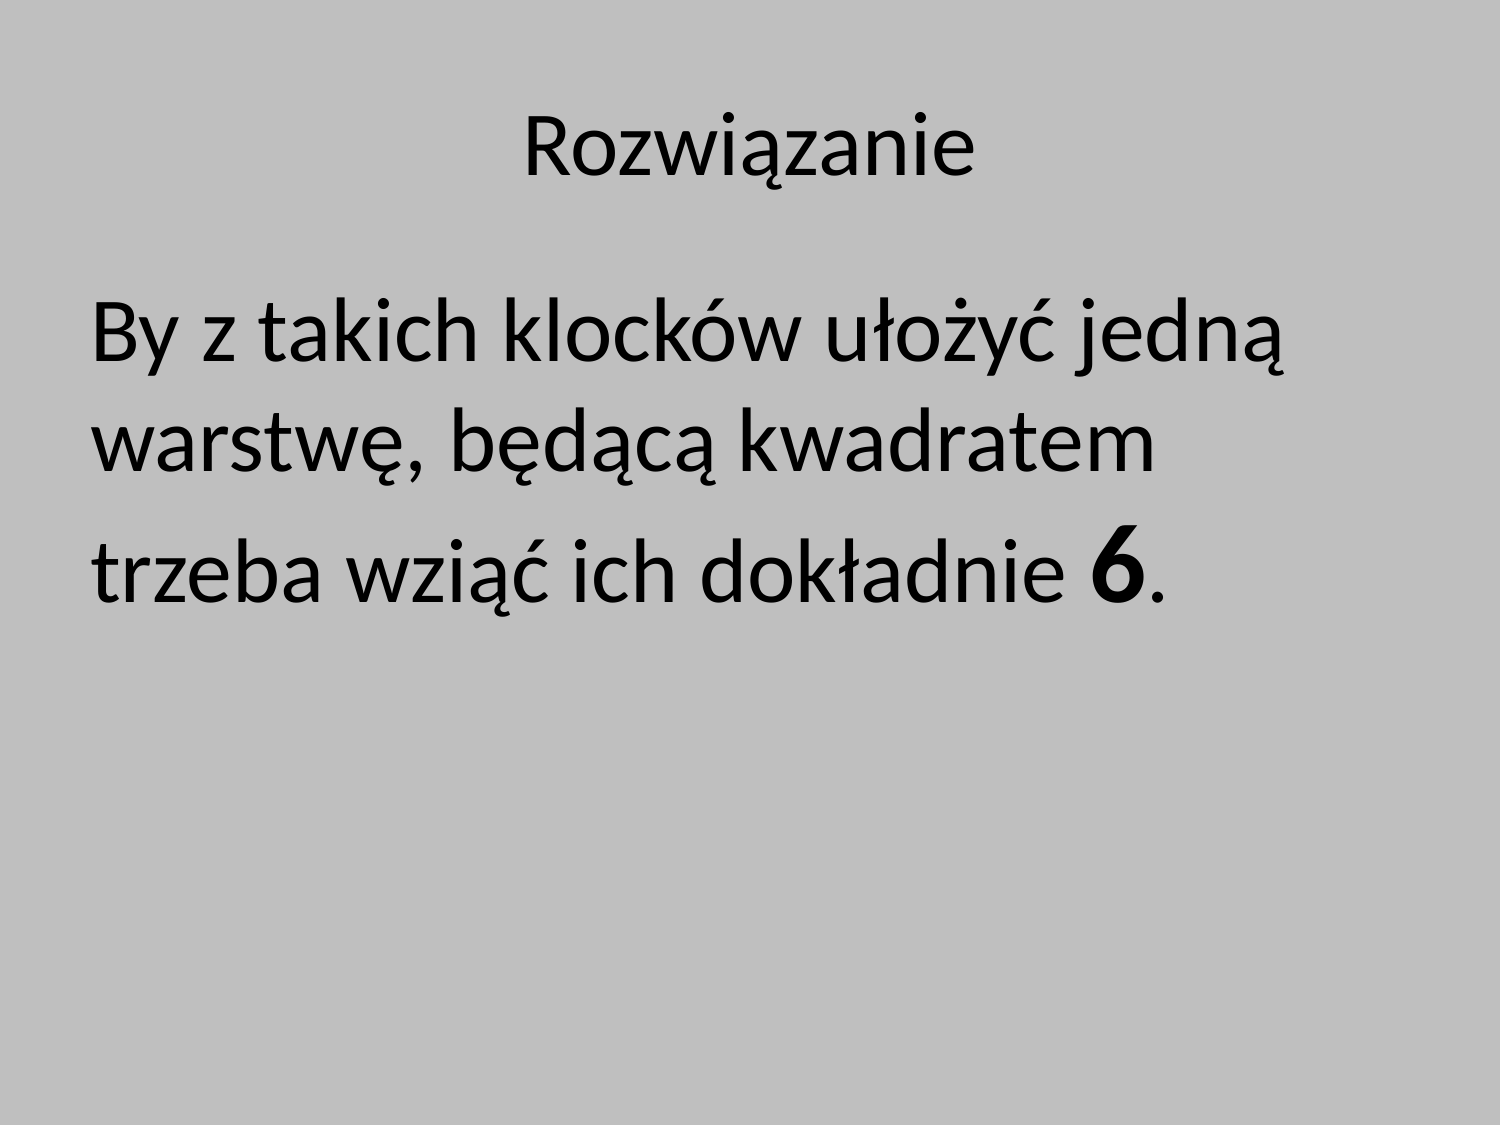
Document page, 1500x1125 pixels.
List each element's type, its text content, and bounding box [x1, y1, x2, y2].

title Rozwiązanie [75, 45, 1425, 233]
list By z takich klocków ułożyć jedną warstwę, będącą kwadratem trzeba wziąć ich dokładnie 6. [75, 262, 1425, 1005]
